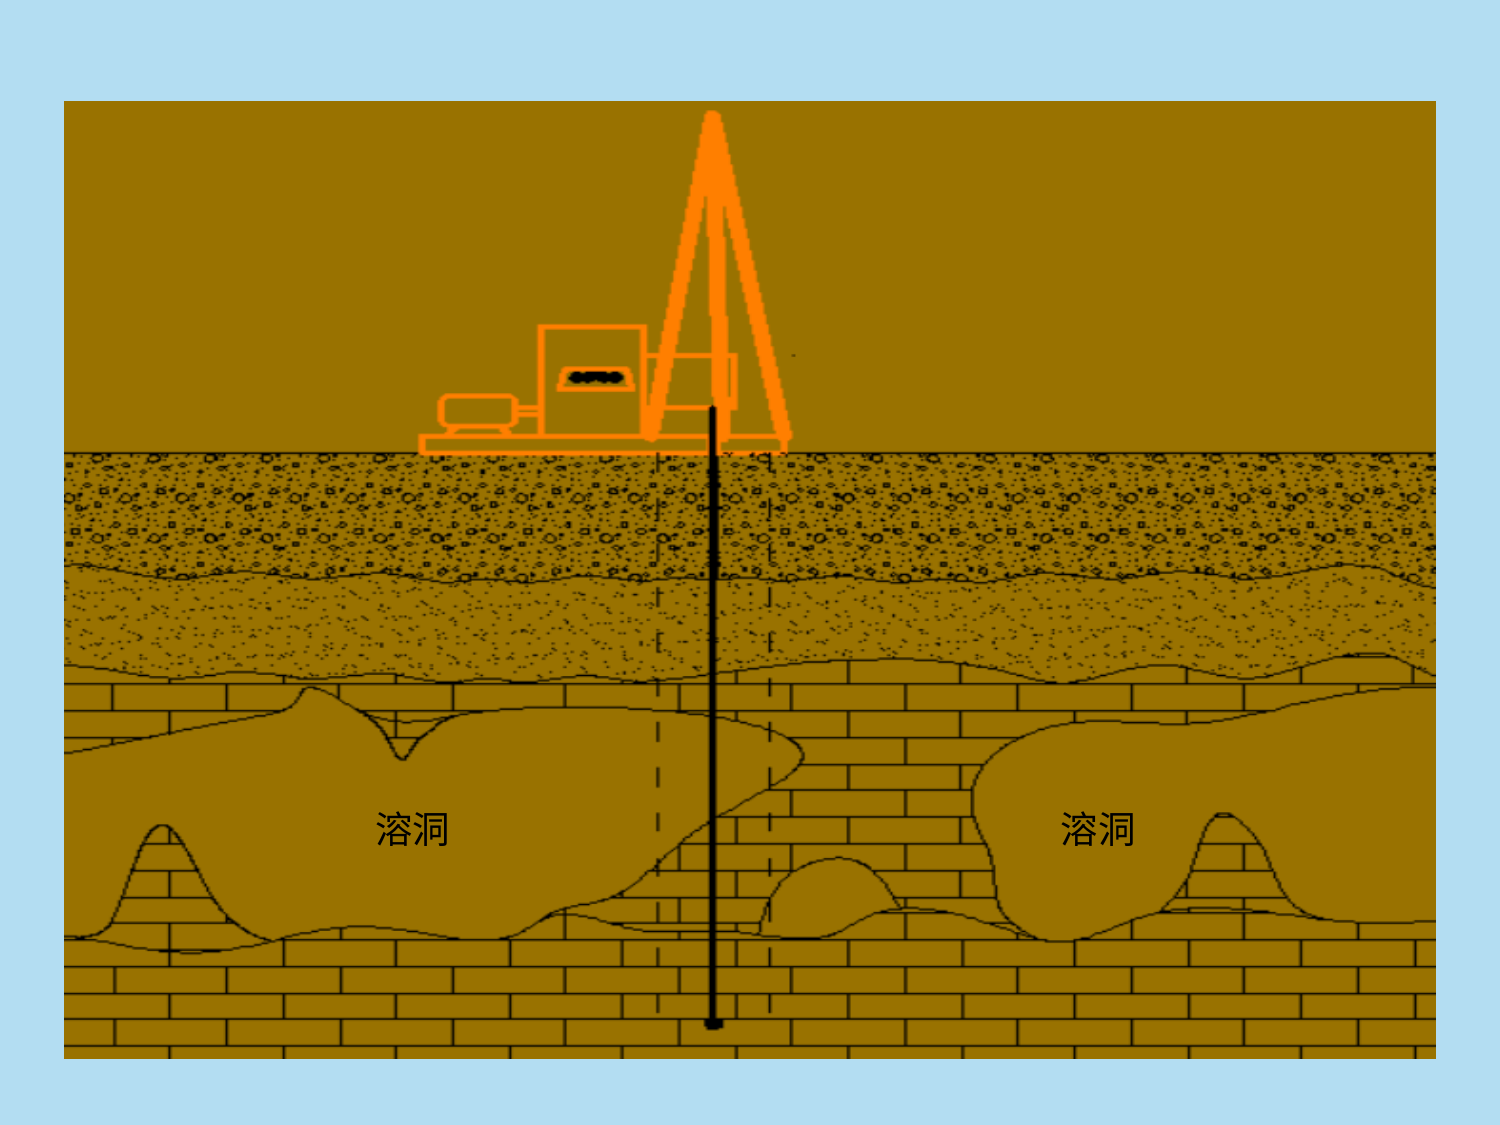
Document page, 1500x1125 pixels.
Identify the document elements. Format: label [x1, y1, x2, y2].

picture [64, 101, 1436, 1059]
